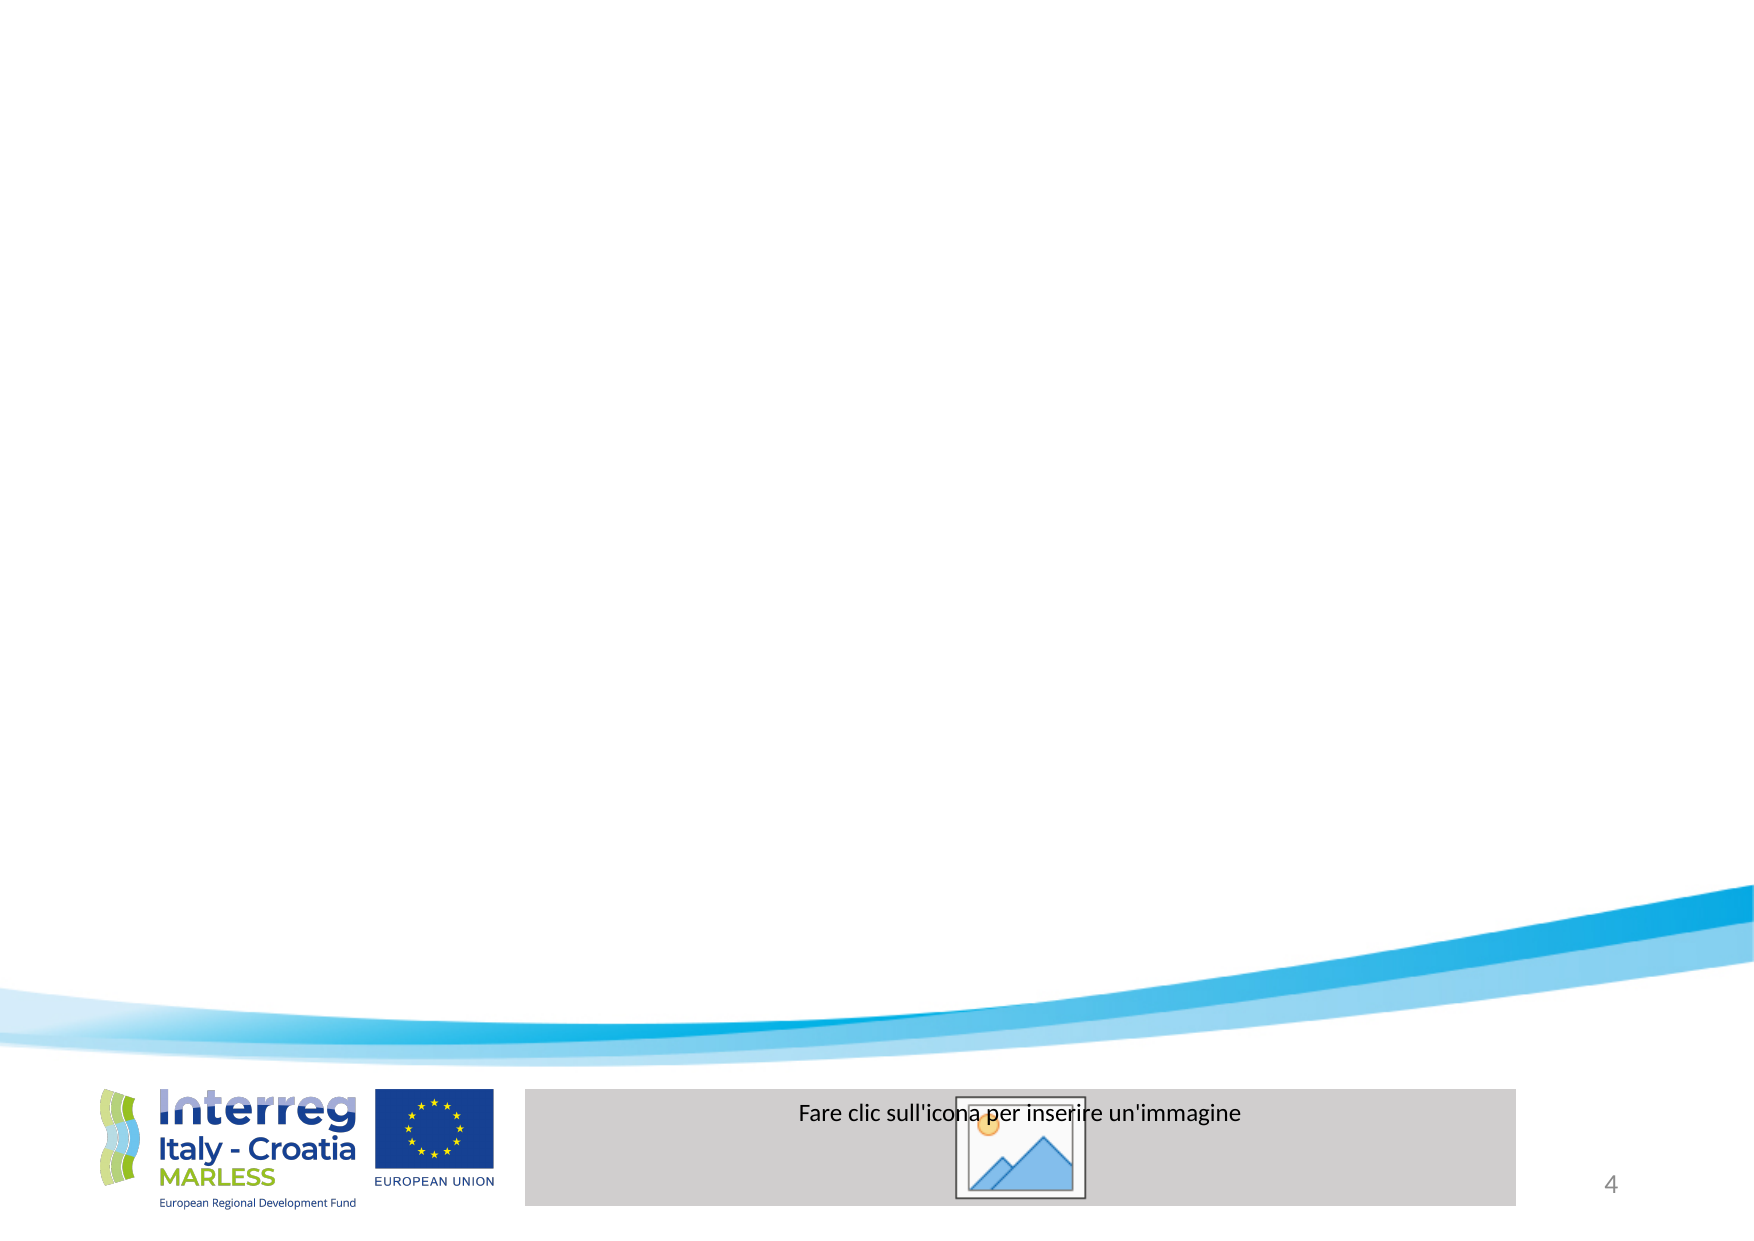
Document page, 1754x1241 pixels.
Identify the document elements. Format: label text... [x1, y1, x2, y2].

slide_number 4 [1526, 1149, 1634, 1216]
picture [0, 884, 1754, 1220]
